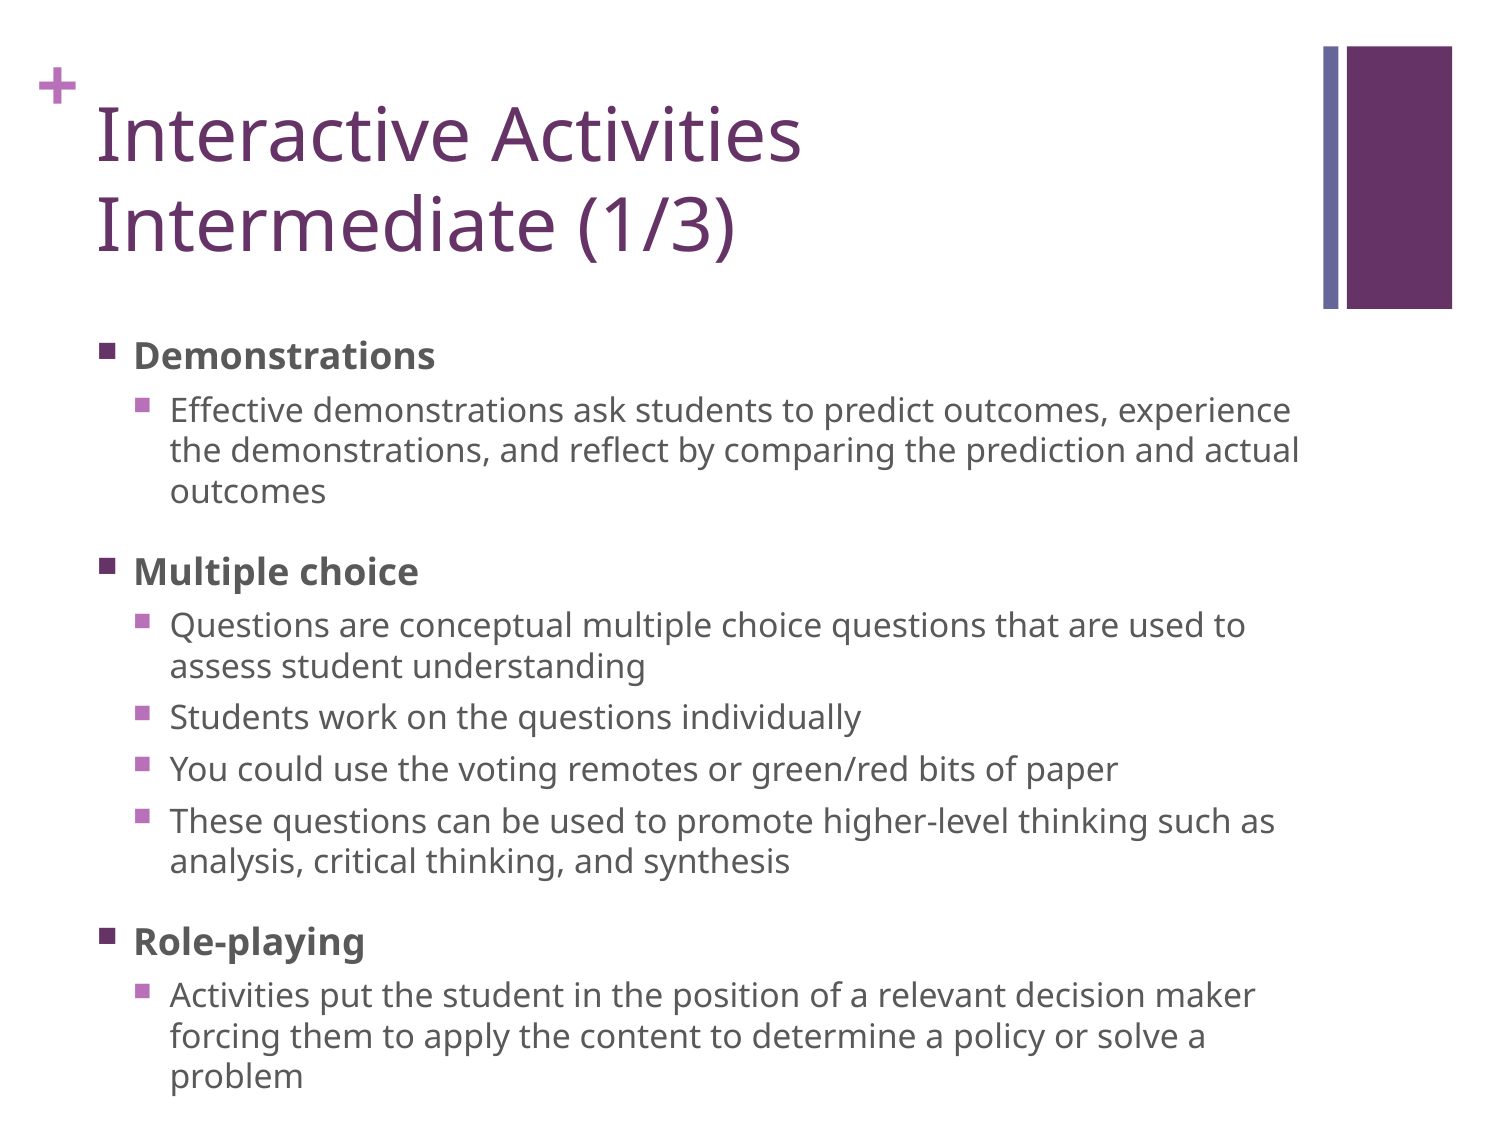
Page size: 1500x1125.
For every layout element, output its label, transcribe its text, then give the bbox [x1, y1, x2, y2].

list Demonstrations Effective demonstrations ask students to predict outcomes, experience the demonstrations, and reflect by comparing the prediction and actual outcomes Multiple choice Questions are conceptual multiple choice questions that are used to assess student understanding Students work on the questions individually You could use the voting remotes or green/red bits of paper These questions can be used to promote higher-level thinking such as analysis, critical thinking, and synthesis Role-playing Activities put the student in the position of a relevant decision maker forcing them to apply the content to determine a policy or solve a problem [81, 324, 1322, 1104]
title Interactive Activities Intermediate (1/3) [81, 79, 1322, 263]
